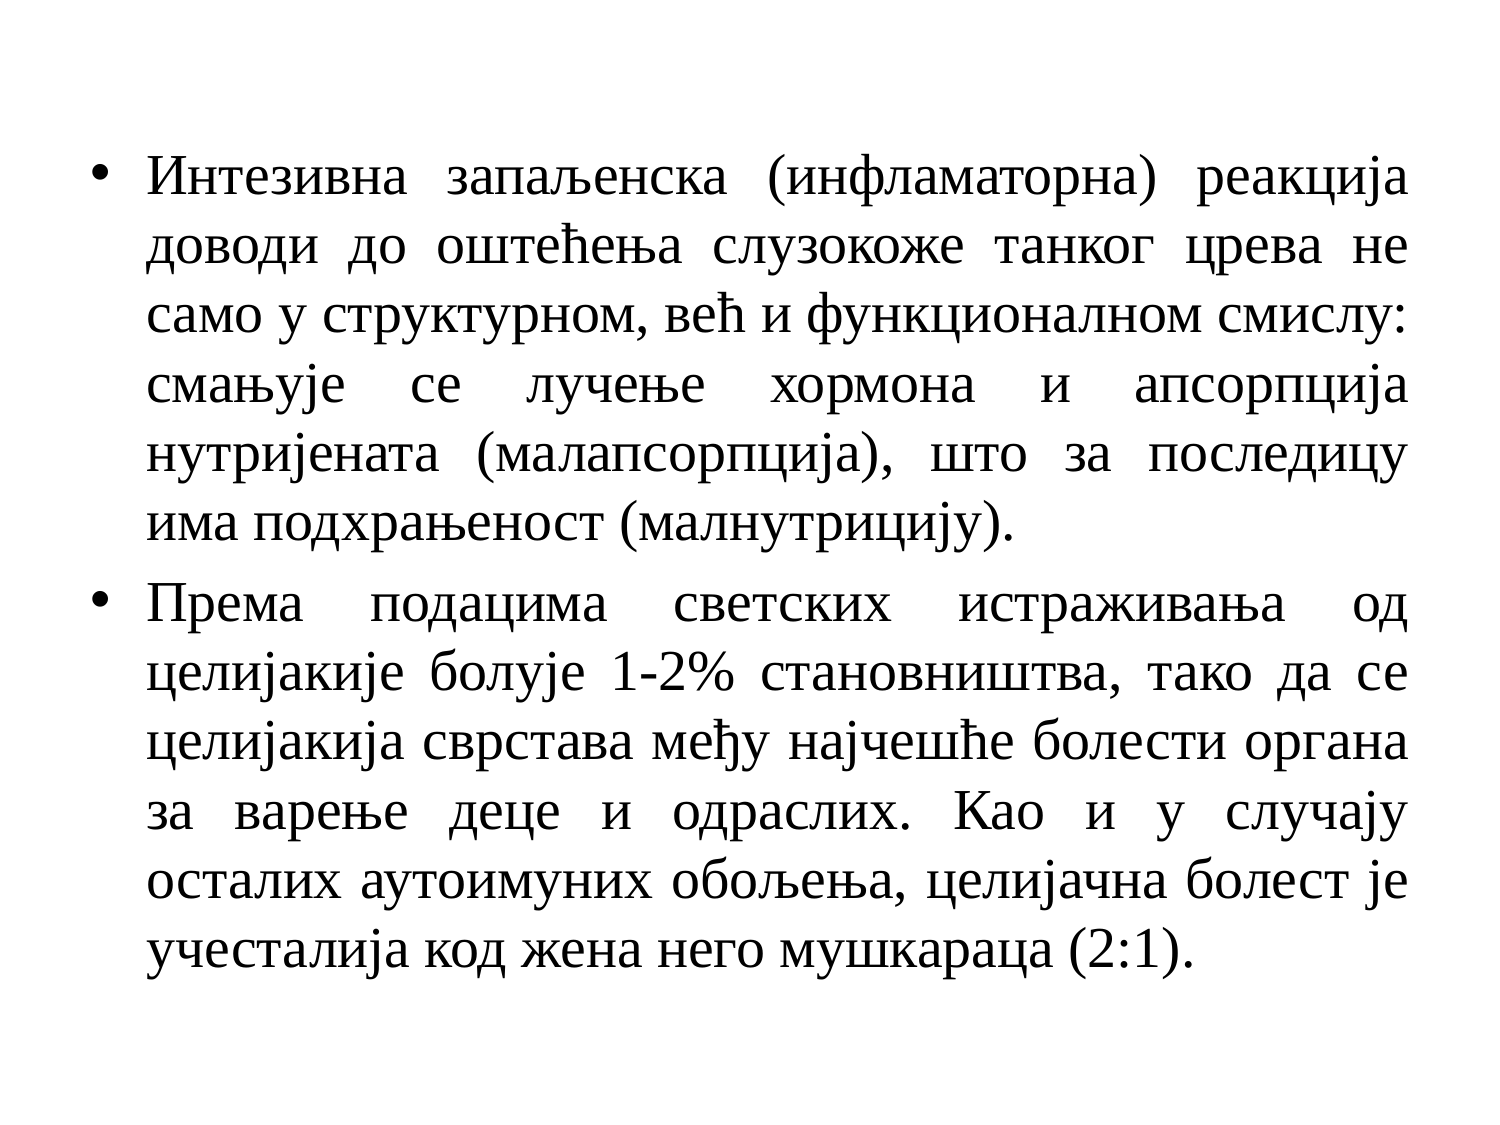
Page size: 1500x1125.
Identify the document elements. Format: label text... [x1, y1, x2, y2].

list Интезивна запаљенска (инфламаторна) реакција доводи до оштећења слузокоже танког црева не само у структурном, већ и функционалном смислу: смањује се лучење хормона и апсорпција нутријената (малапсорпција), што за последицу има подхрањеност (малнутрицију). Према подацима светских истраживања од целијакије болује 1-2% становништва, тако да се целијакија сврстава међу најчешће болести органа за варење деце и одраслих. Као и у случају осталих аутоимуних обољења, целијачна болест је учесталија код жена него мушкараца (2:1). [75, 128, 1425, 1005]
